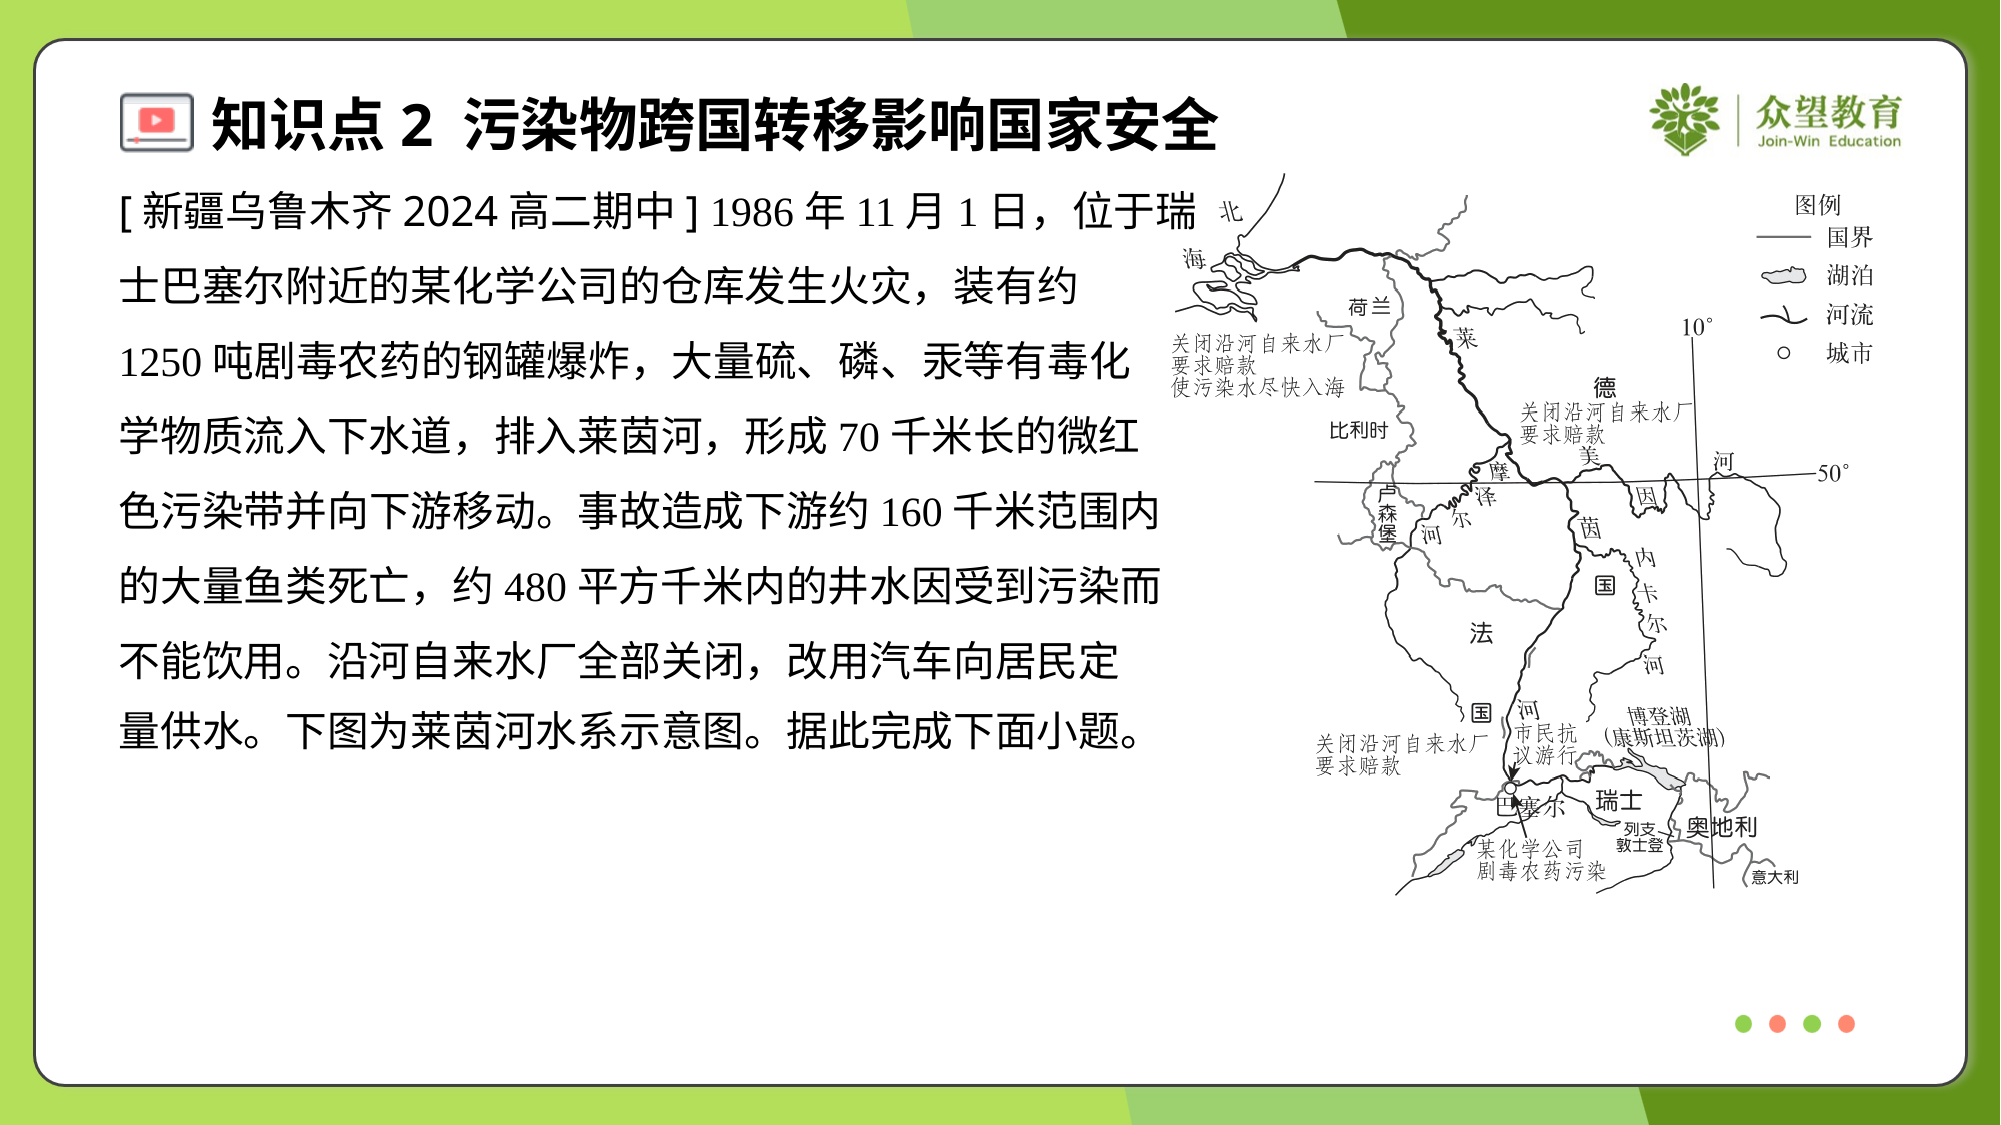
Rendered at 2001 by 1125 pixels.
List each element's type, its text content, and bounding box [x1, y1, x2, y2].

picture [0, 0, 2000, 1125]
text_box [新疆乌鲁木齐2024高二期中] 1986年11月1日，位于瑞 士巴塞尔附近的某化学公司的仓库发生火灾，装有约 1250吨剧毒农药的钢罐爆炸，大量硫、磷、汞等有毒化 学物质流入下水道，排入莱茵河，形成70千米长的微红 色污染带并向下游移动。事故造成下游约160千米范围内 的大量鱼类死亡，约480平方千米内的井水因受到污染而 不能饮用。沿河自来水厂全部关闭，改用汽车向居民定 量供水。下图为莱茵河水系示意图。据此完成下面小题。 [118, 159, 1149, 748]
